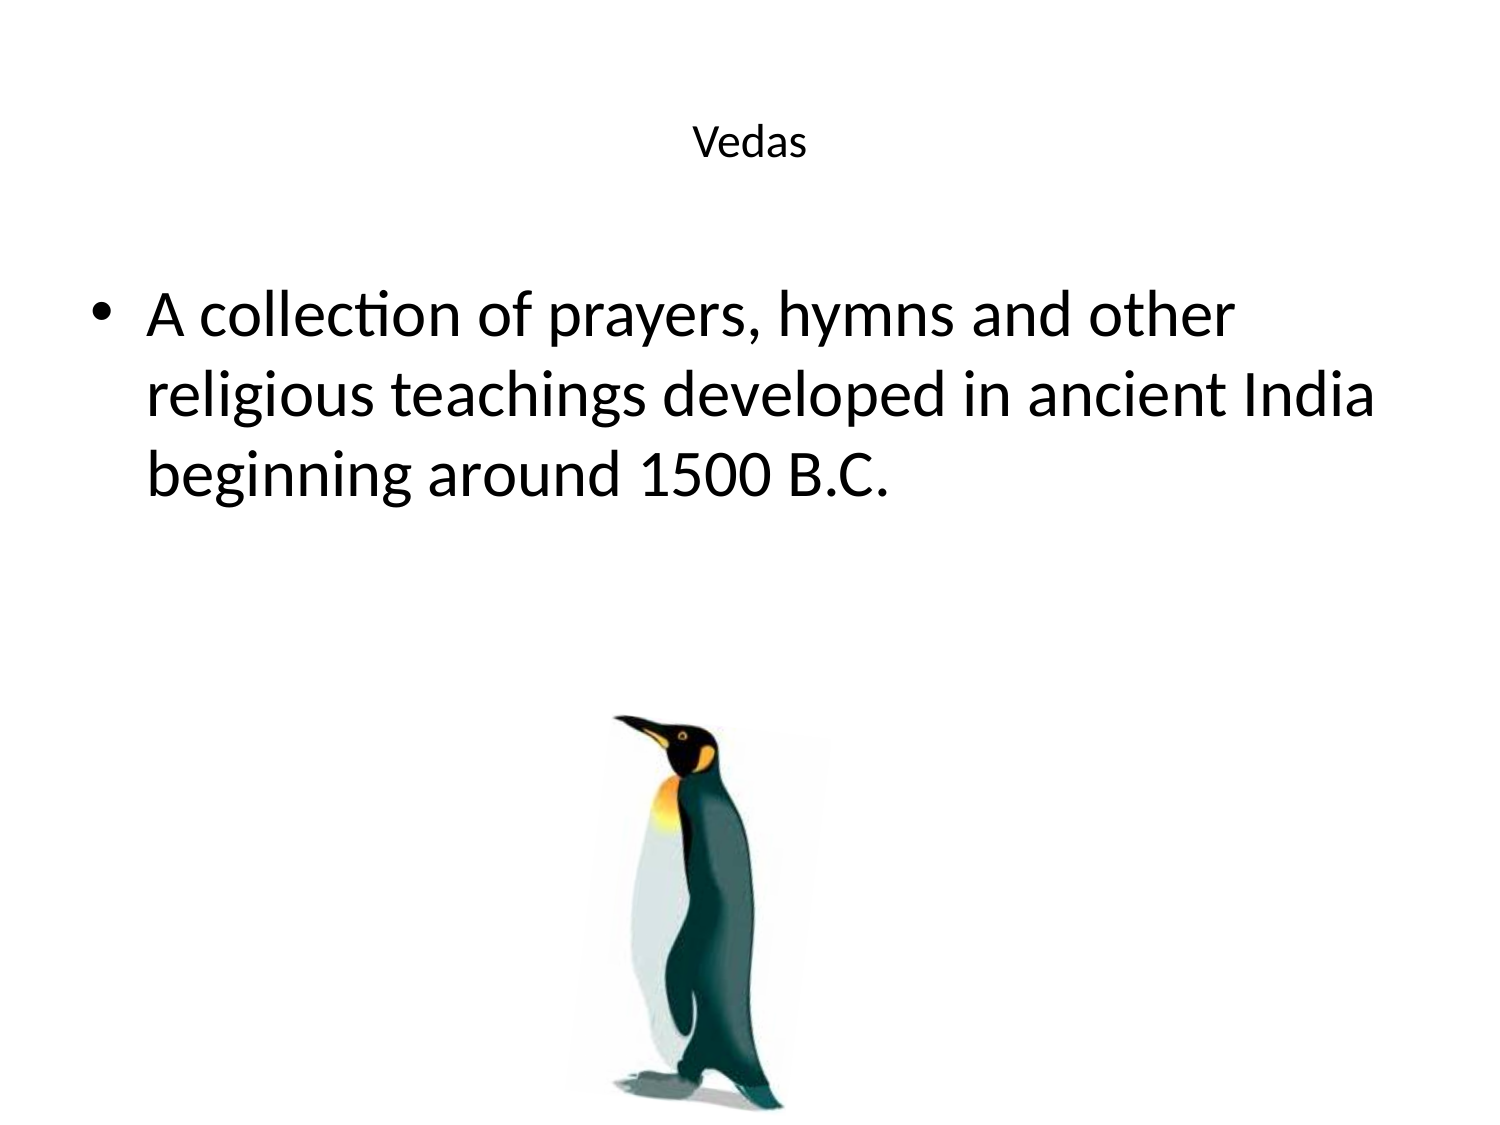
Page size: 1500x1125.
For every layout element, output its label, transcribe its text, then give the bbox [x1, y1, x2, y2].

list A collection of prayers, hymns and other religious teachings developed in ancient India beginning around 1500 B.C. [75, 262, 1425, 1005]
picture [566, 713, 830, 1115]
title Vedas [75, 45, 1425, 233]
